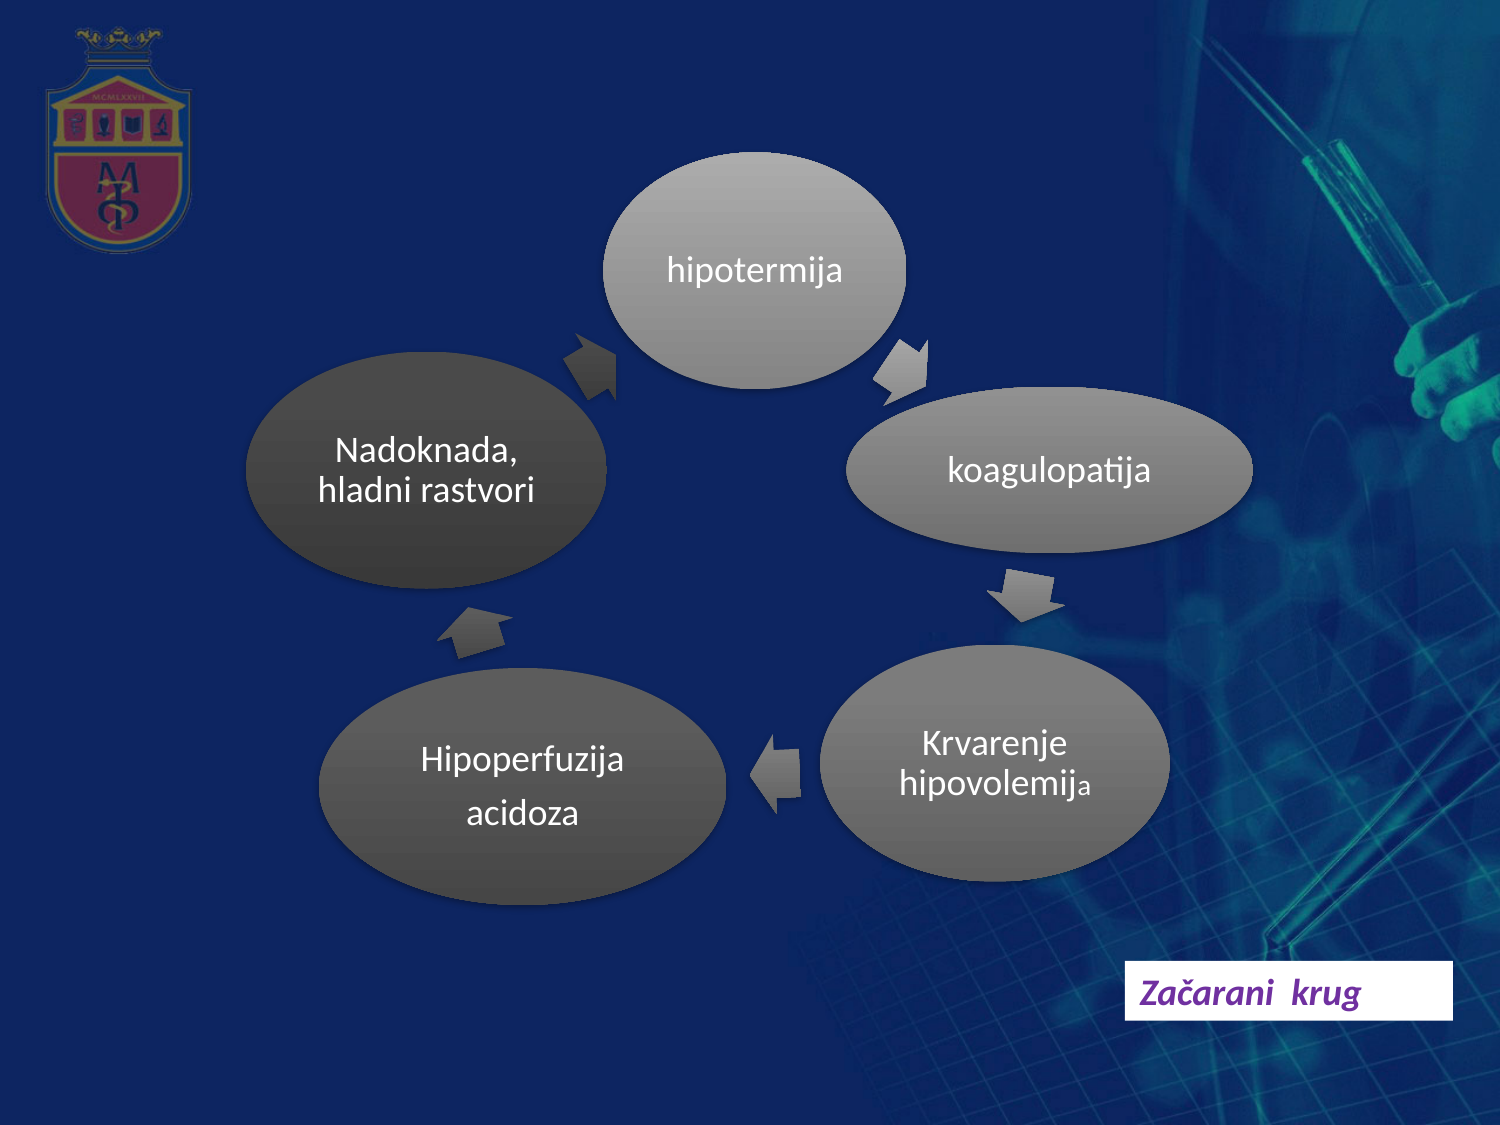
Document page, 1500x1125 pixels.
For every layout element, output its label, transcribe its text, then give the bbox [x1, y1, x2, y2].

picture [0, 0, 1500, 1125]
text_box Začarani krug [1123, 959, 1455, 1023]
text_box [198, 152, 1337, 938]
